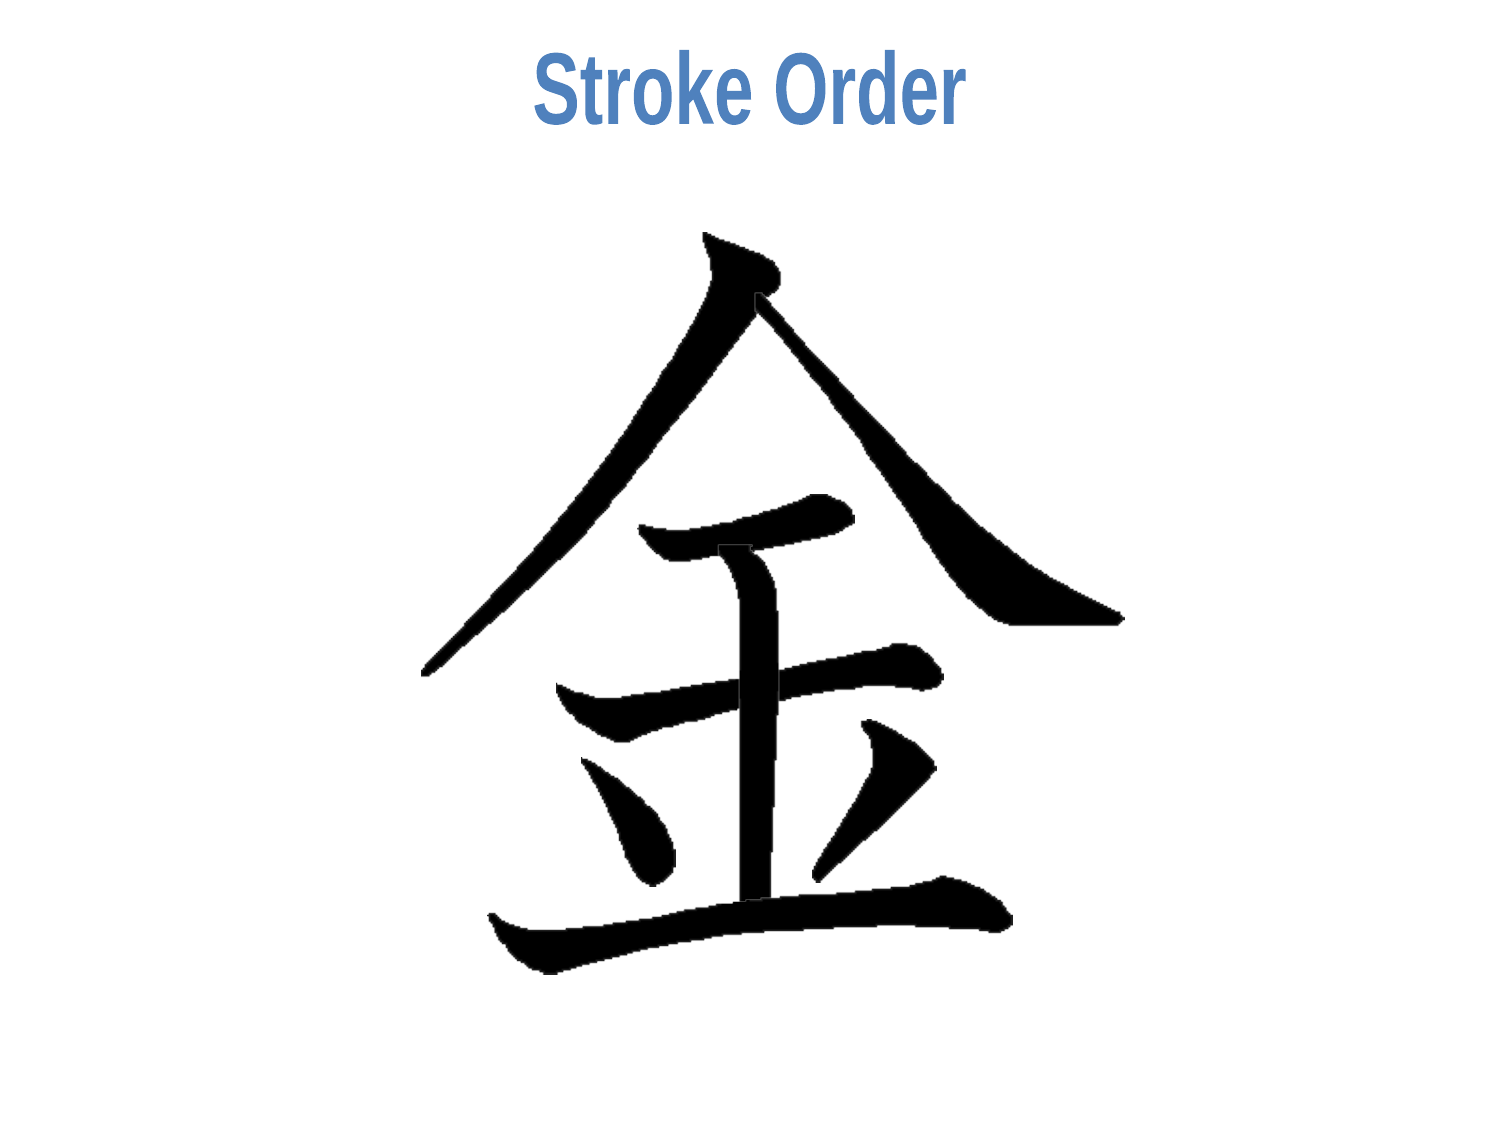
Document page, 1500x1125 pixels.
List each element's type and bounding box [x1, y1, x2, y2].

picture [421, 232, 1126, 976]
